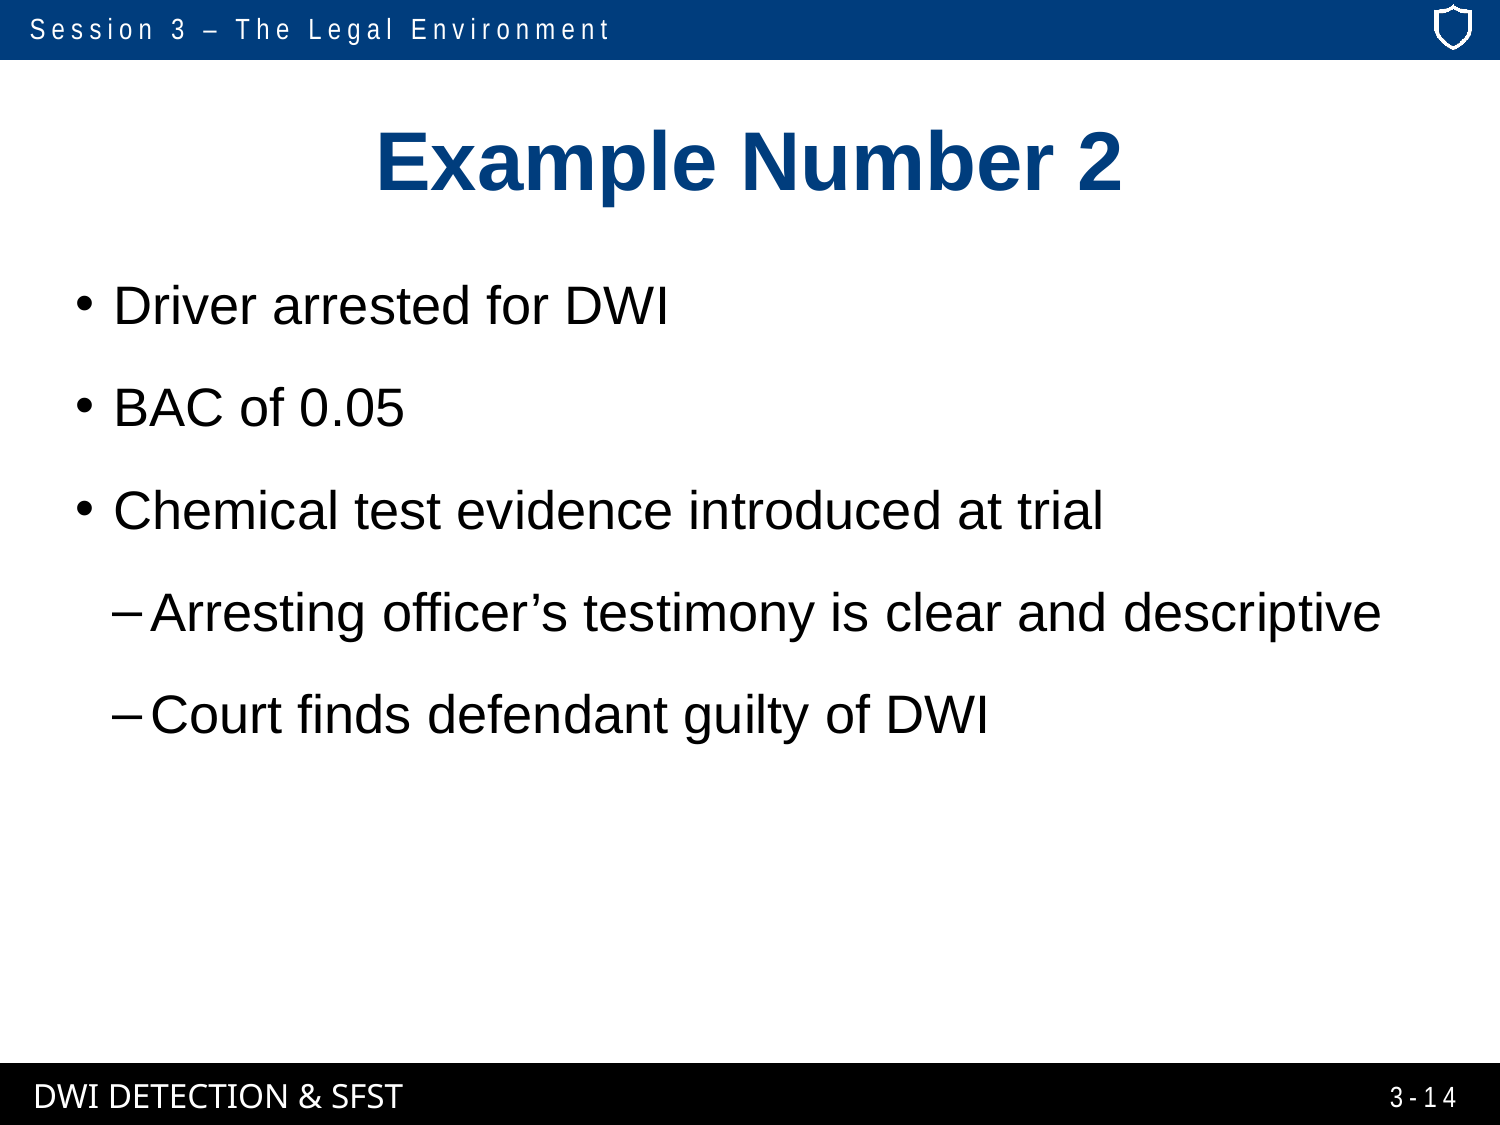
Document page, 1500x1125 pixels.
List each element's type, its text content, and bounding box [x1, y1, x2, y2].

slide_number 3-14 [1121, 1065, 1472, 1125]
list Driver arrested for DWI BAC of 0.05 Chemical test evidence introduced at trial Arresting officer’s testimony is clear and descriptive Court finds defendant guilty of DWI [75, 270, 1425, 975]
title Example Number 2 [75, 104, 1425, 210]
picture [1434, 4, 1472, 50]
